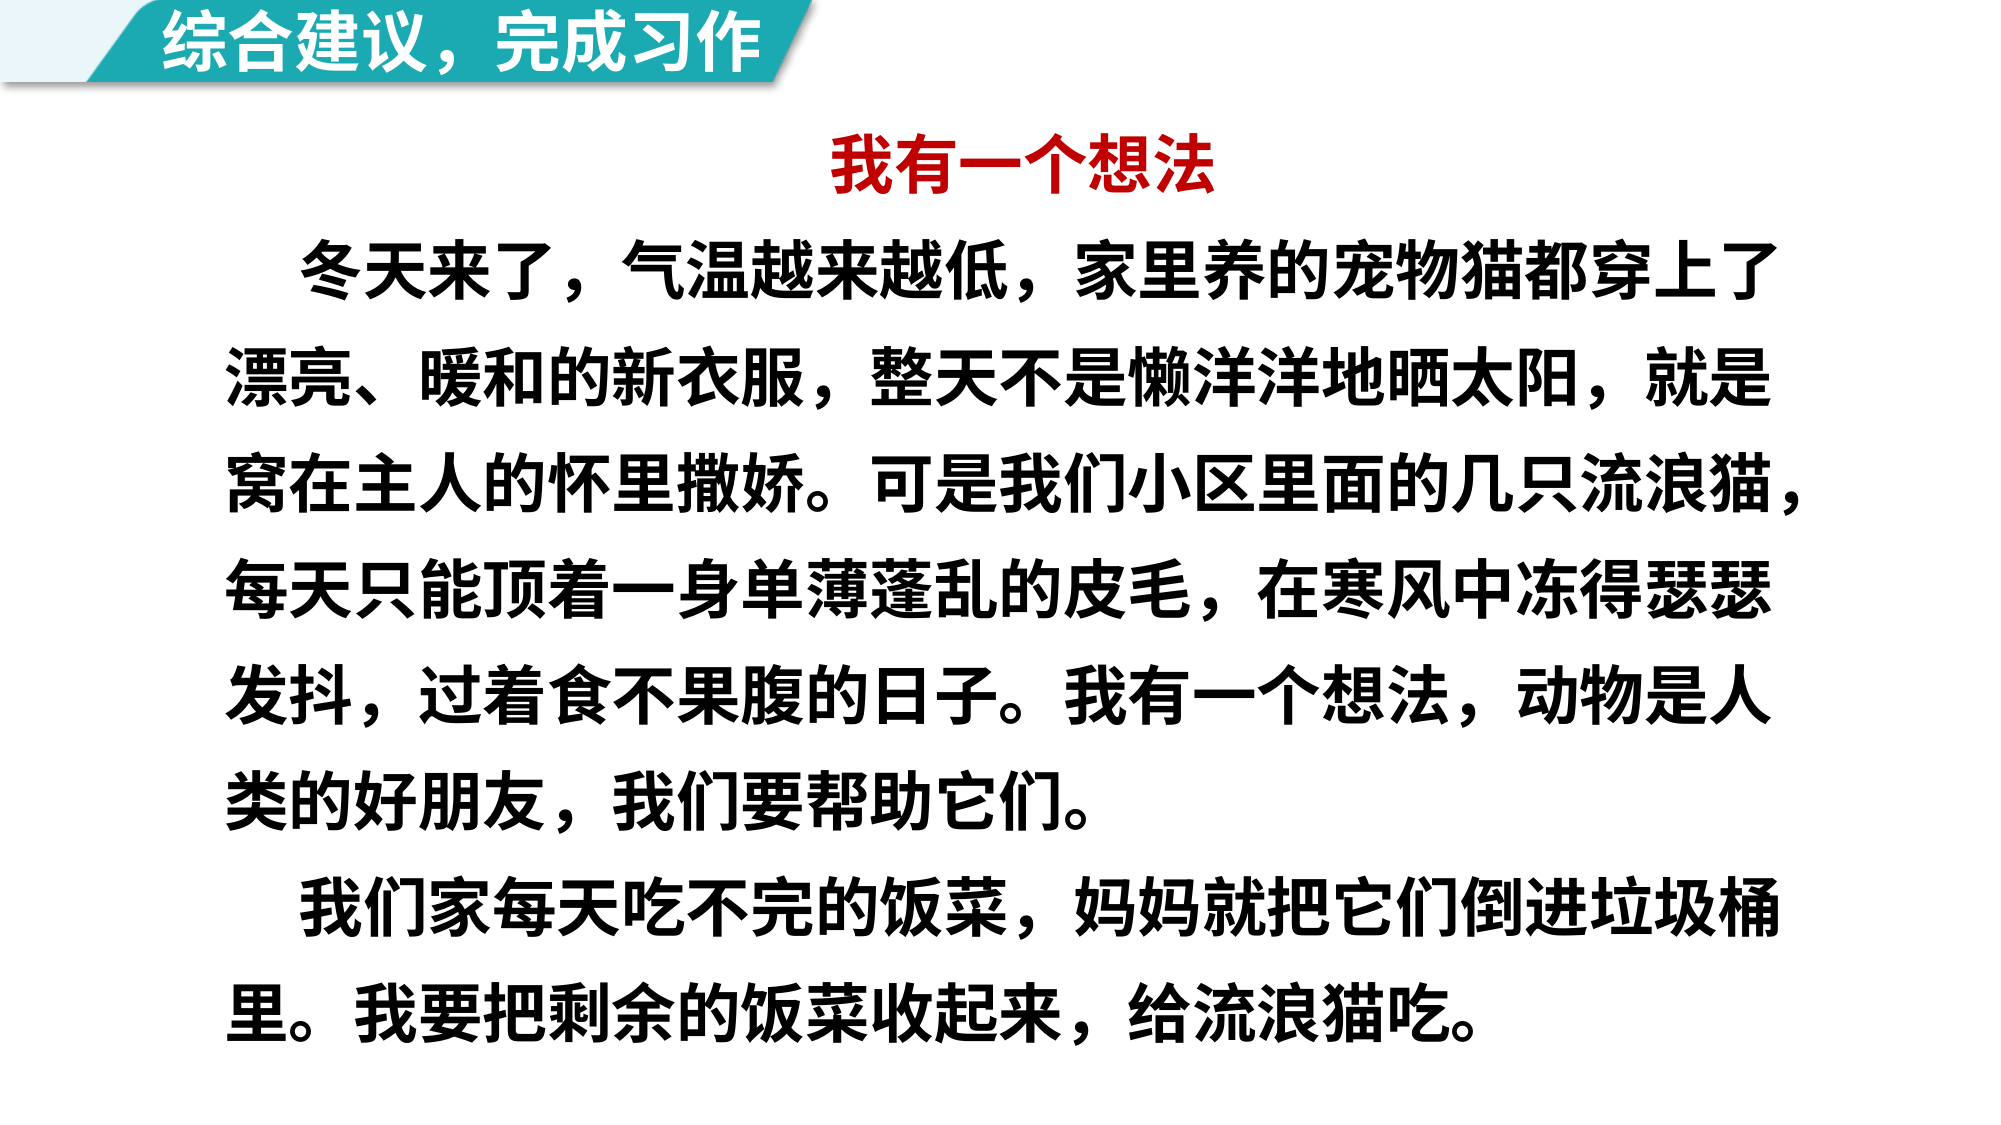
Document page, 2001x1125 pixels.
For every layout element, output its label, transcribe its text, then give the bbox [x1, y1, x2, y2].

picture [0, 0, 832, 83]
text_box 综合建议，完成习作 [146, 83, 777, 87]
text_box 我有一个想法 冬天来了，气温越来越低，家里养的宠物猫都穿上了漂亮、暖和的新衣服，整天不是懒洋洋地晒太阳，就是窝在主人的怀里撒娇。可是我们小区里面的几只流浪猫，每天只能顶着一身单薄蓬乱的皮毛，在寒风中冻得瑟瑟发抖，过着食不果腹的日子。我有一个想法，动物是人类的好朋友，我们要帮助它们。 我们家每天吃不完的饭菜，妈妈就把它们倒进垃圾桶里。我要把剩余的饭菜收起来，给流浪猫吃。 [209, 87, 1838, 1059]
